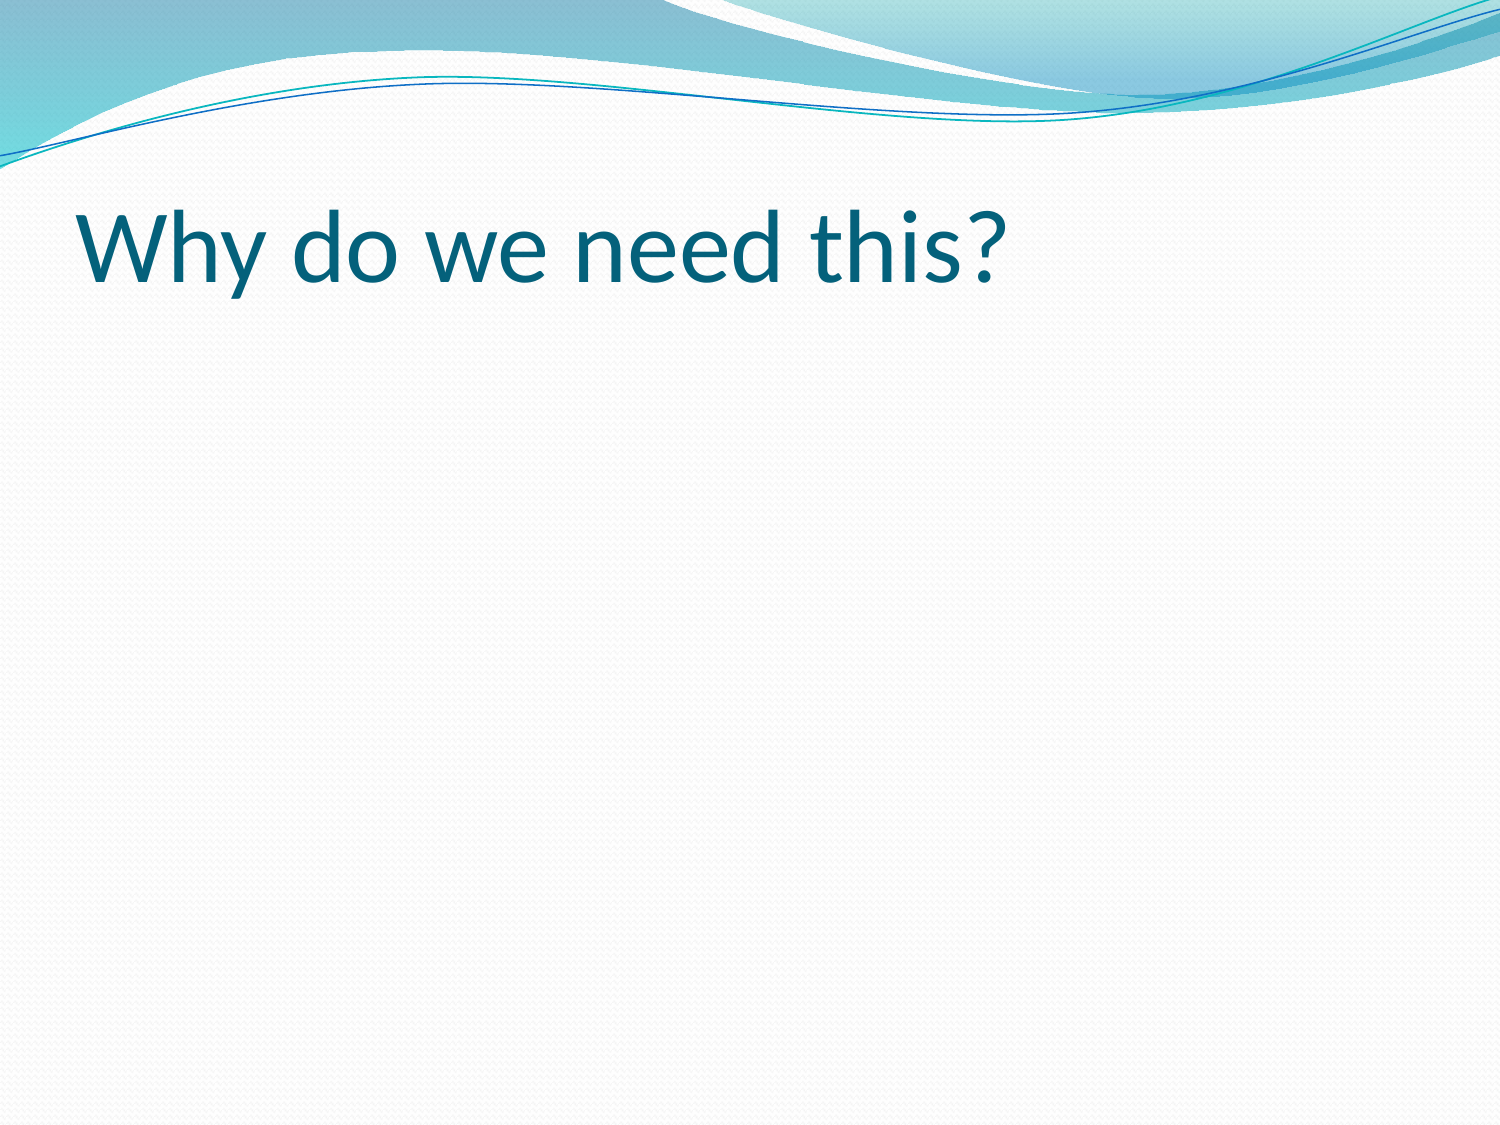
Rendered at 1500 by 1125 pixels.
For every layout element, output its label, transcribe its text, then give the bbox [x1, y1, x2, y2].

title Why do we need this? [75, 115, 1425, 303]
